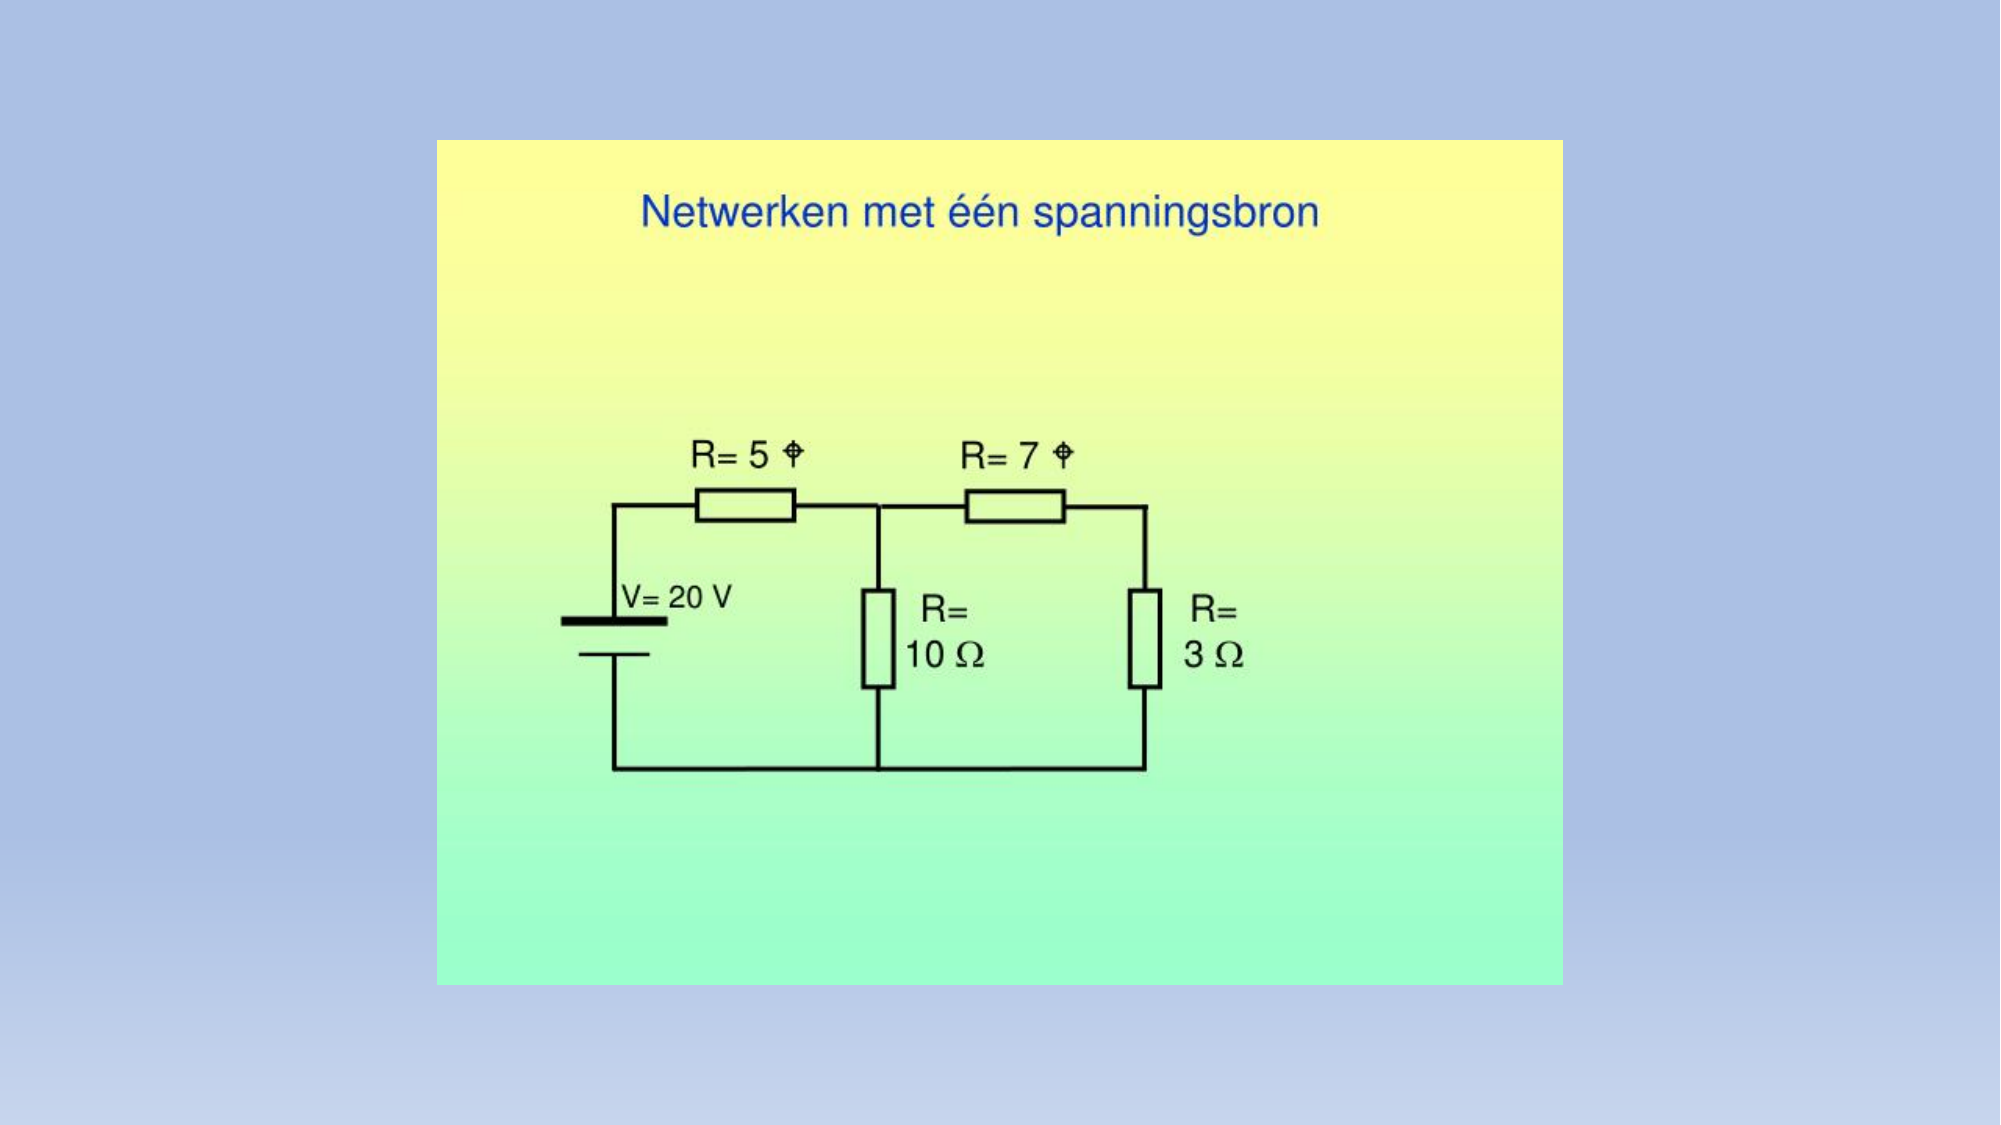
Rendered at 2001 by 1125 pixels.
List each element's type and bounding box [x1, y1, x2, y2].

picture [437, 140, 1563, 985]
